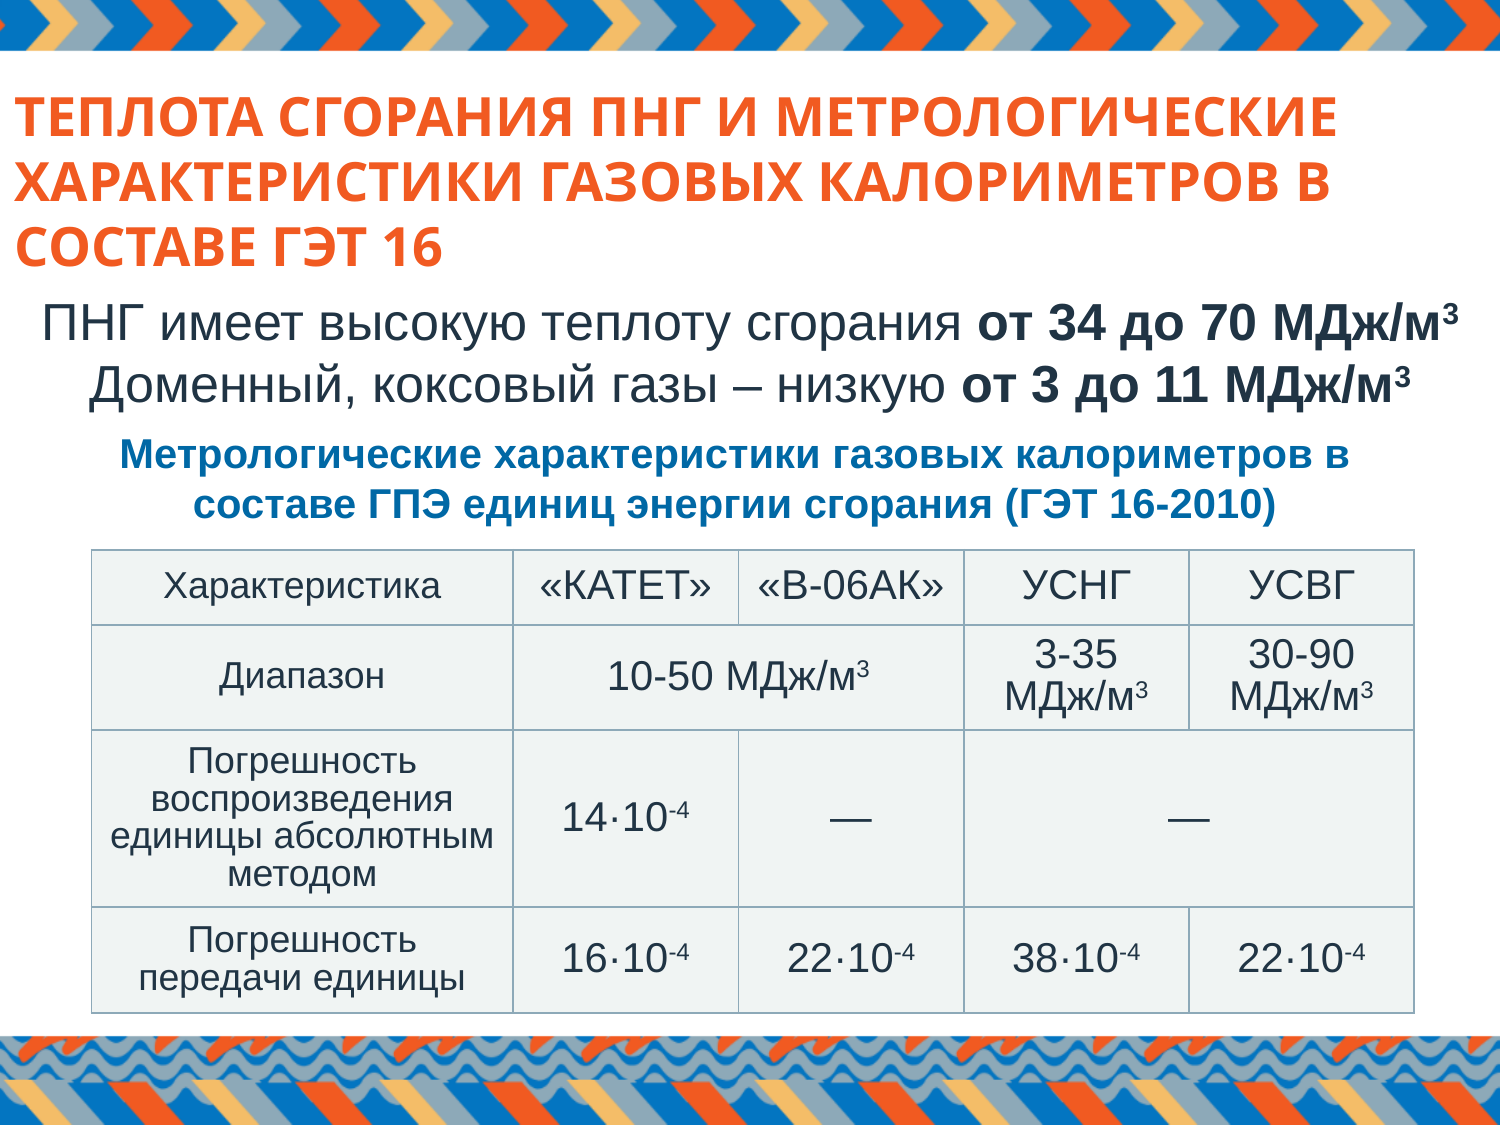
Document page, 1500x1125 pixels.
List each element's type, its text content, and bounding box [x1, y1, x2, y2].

table_cell Погрешность передачи единицы [92, 908, 512, 1012]
table_cell 22·10-4 [1190, 908, 1413, 1012]
table_header «КАТЕТ» [514, 551, 738, 624]
table_header УСВГ [1190, 551, 1413, 624]
table_cell — [739, 731, 963, 906]
table_cell 22·10-4 [739, 908, 963, 1012]
table_cell Диапазон [92, 626, 512, 729]
text_box ТЕПЛОТА СГОРАНИЯ ПНГ И МЕТРОЛОГИЧЕСКИЕ ХАРАКТЕРИСТИКИ ГАЗОВЫХ КАЛОРИМЕТРОВ В СОСТАВЕ ГЭТ 16 [0, 75, 1500, 280]
table_cell Погрешность воспроизведения единицы абсолютным методом [92, 731, 512, 906]
table_cell 10-50 МДж/м3 [514, 626, 963, 729]
table_header «В-06АК» [739, 551, 963, 624]
text_box ПНГ имеет высокую теплоту сгорания от 34 до 70 МДж/м3 Доменный, коксовый газы – низкую от 3 до 11 МДж/м3 [0, 280, 1500, 421]
picture [0, 421, 1500, 1125]
table_cell 14·10-4 [514, 731, 738, 906]
table_cell — [965, 731, 1413, 906]
table_header УСНГ [965, 551, 1188, 624]
table_cell 16·10-4 [514, 908, 738, 1012]
text_box Метрологические характеристики газовых калориметров в составе ГПЭ единиц энергии сгорания (ГЭТ 16-2010) [67, 419, 1403, 535]
table_header Характеристика [92, 551, 512, 624]
table_cell 30-90 МДж/м3 [1190, 626, 1413, 729]
table_cell 38·10-4 [965, 908, 1188, 1012]
picture [0, 0, 1500, 75]
table_cell 3-35 МДж/м3 [965, 626, 1188, 729]
